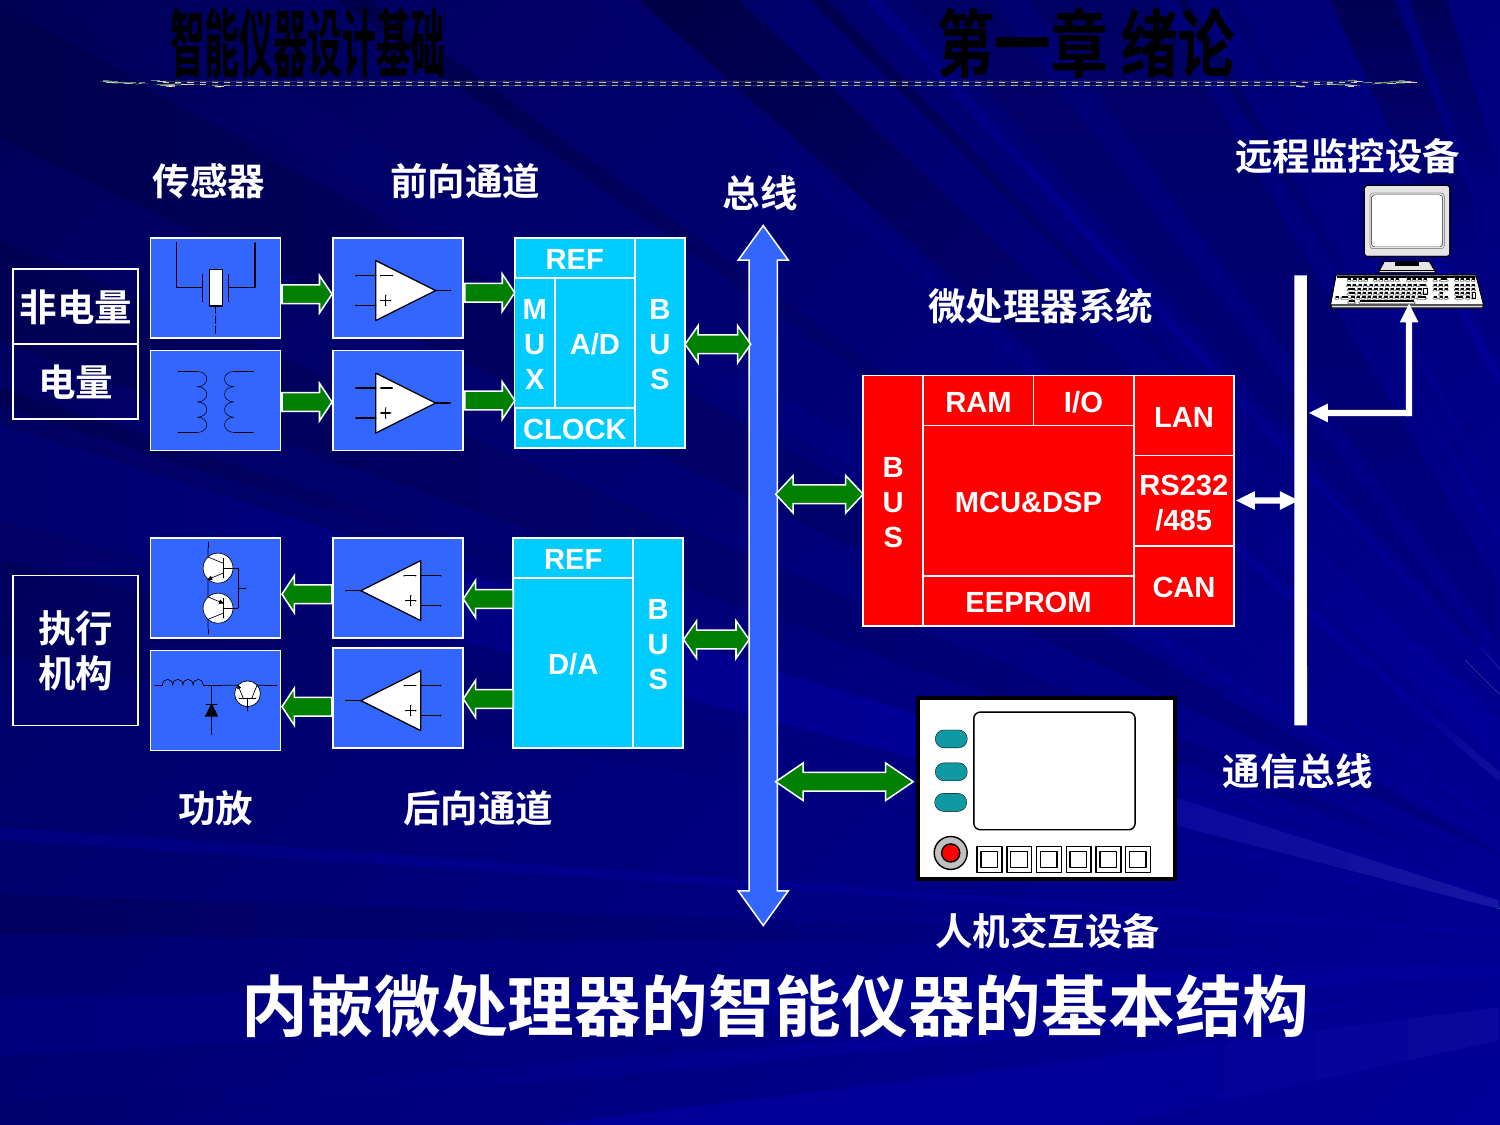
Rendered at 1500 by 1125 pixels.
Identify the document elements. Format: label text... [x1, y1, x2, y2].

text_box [13, 125, 1489, 961]
picture [88, 78, 1424, 91]
text_box 内嵌微处理器的智能仪器的基本结构 [212, 961, 1338, 1059]
